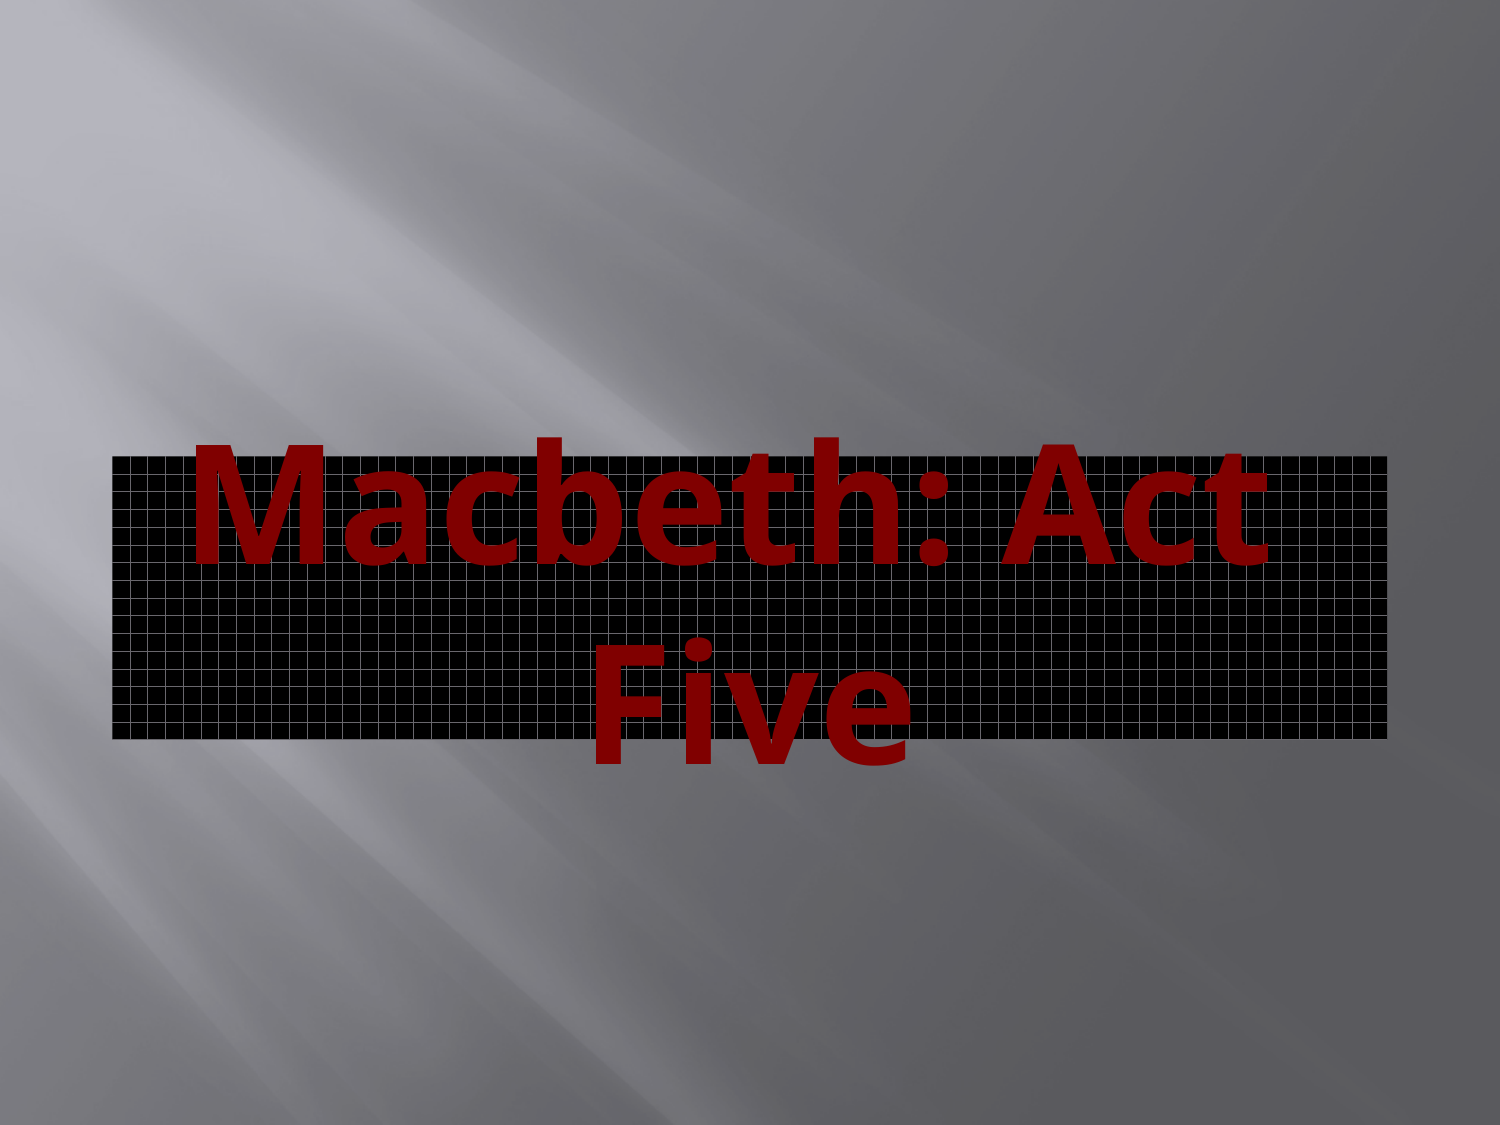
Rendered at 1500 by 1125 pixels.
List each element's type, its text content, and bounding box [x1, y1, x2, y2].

title Macbeth: Act Five [112, 456, 1388, 740]
